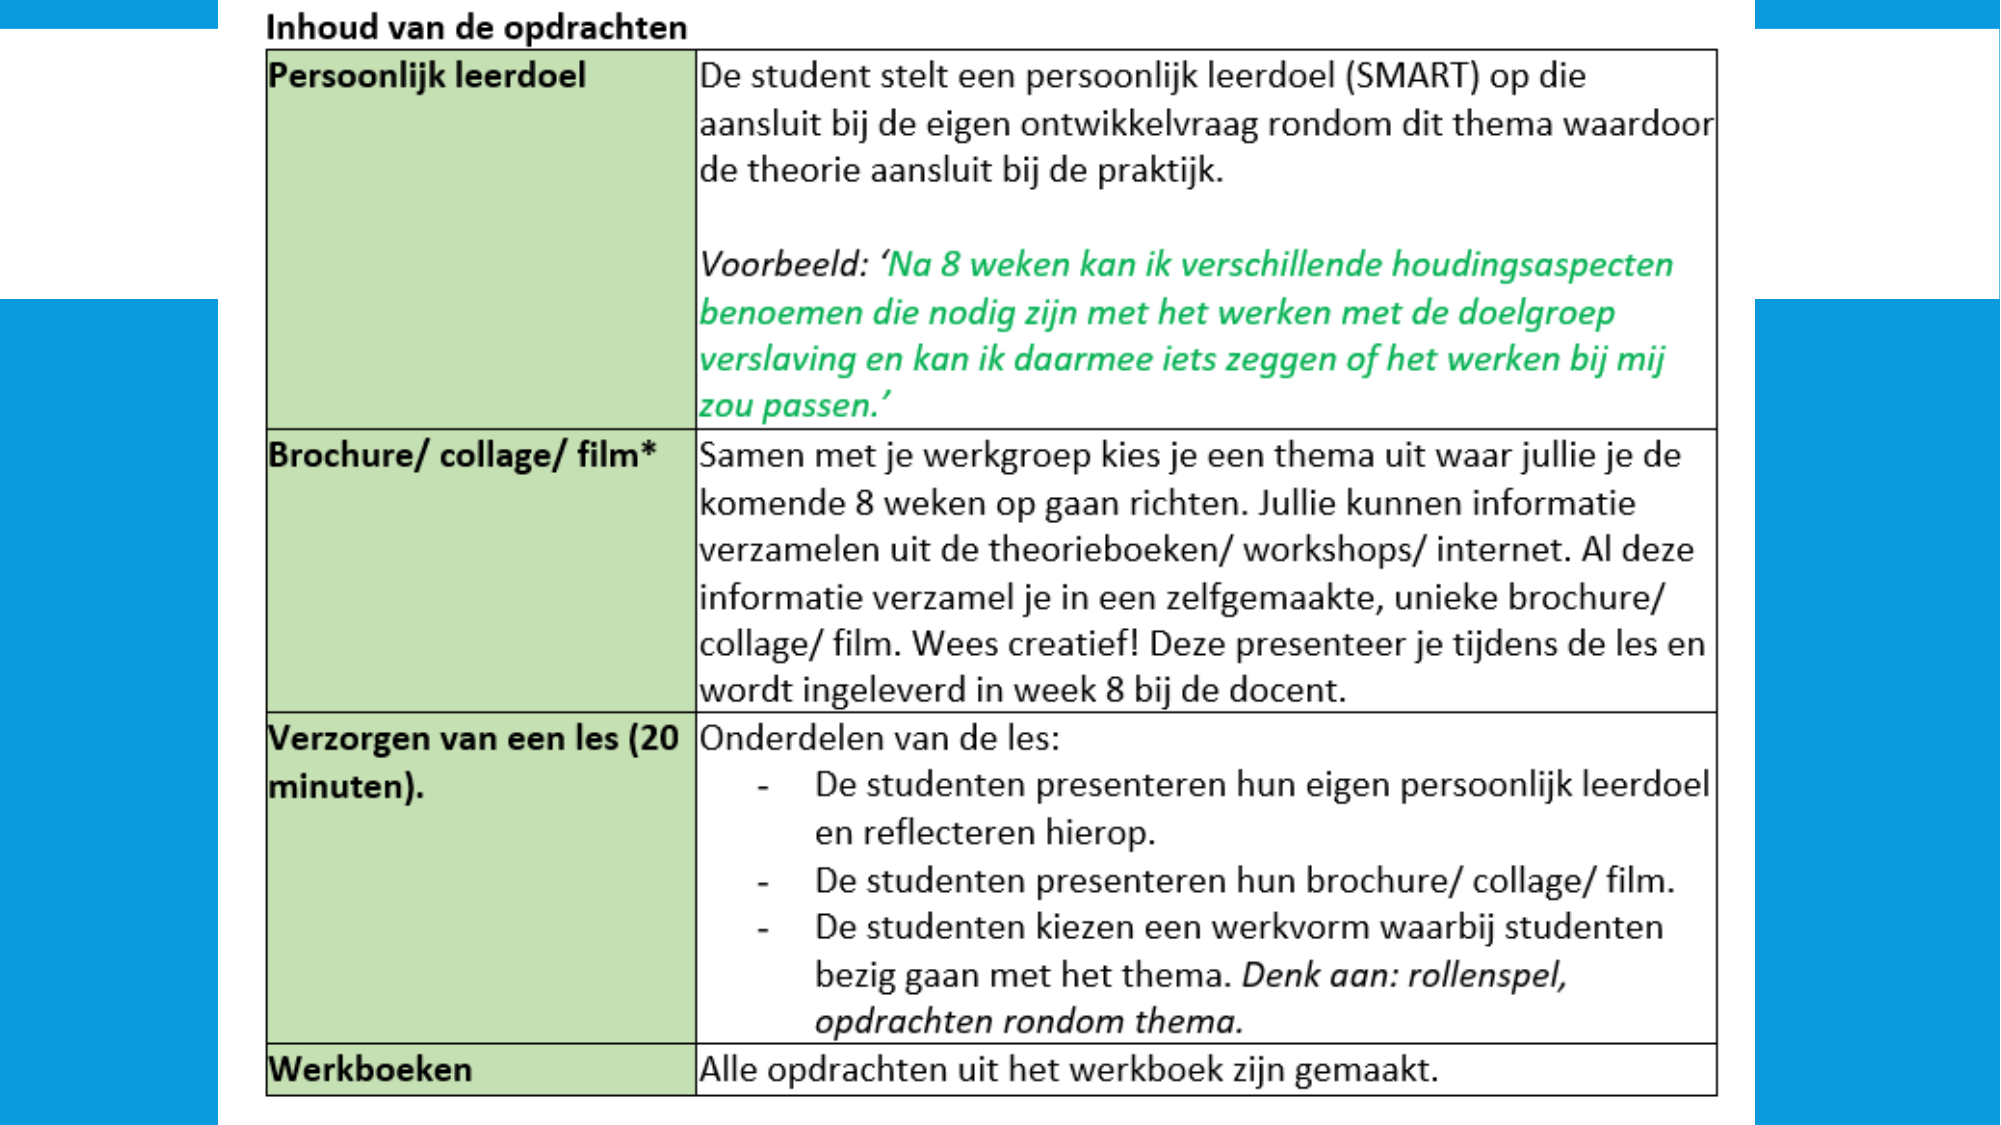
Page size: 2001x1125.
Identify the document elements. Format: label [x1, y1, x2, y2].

list [218, 0, 1755, 1125]
